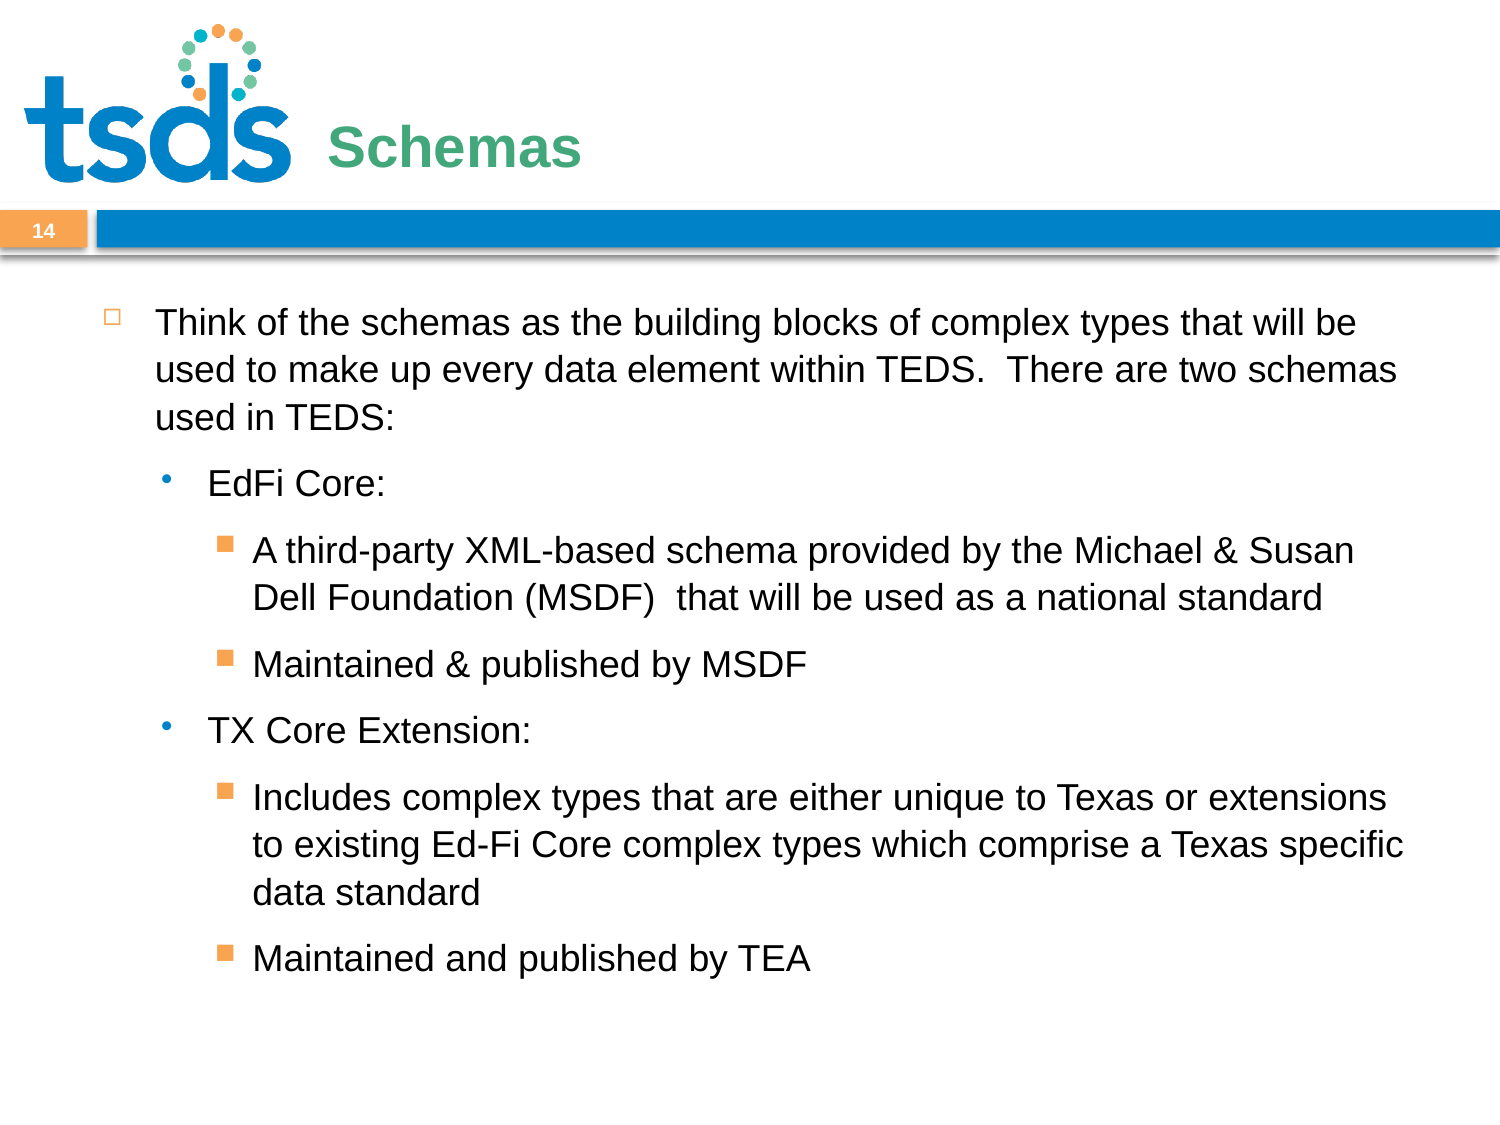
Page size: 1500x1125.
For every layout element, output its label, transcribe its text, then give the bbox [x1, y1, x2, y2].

slide_number 13 [0, 210, 88, 251]
list Think of the schemas as the building blocks of complex types that will be used to make up every data element within TEDS. There are two schemas used in TEDS: EdFi Core: A third-party XML-based schema provided by the Michael & Susan Dell Foundation (MSDF) that will be used as a national standard Maintained & published by MSDF TX Core Extension: Includes complex types that are either unique to Texas or extensions to existing Ed-Fi Core complex types which comprise a Texas specific data standard Maintained and published by TEA [87, 287, 1425, 1050]
title Schemas [312, 75, 1438, 213]
picture [24, 24, 291, 191]
